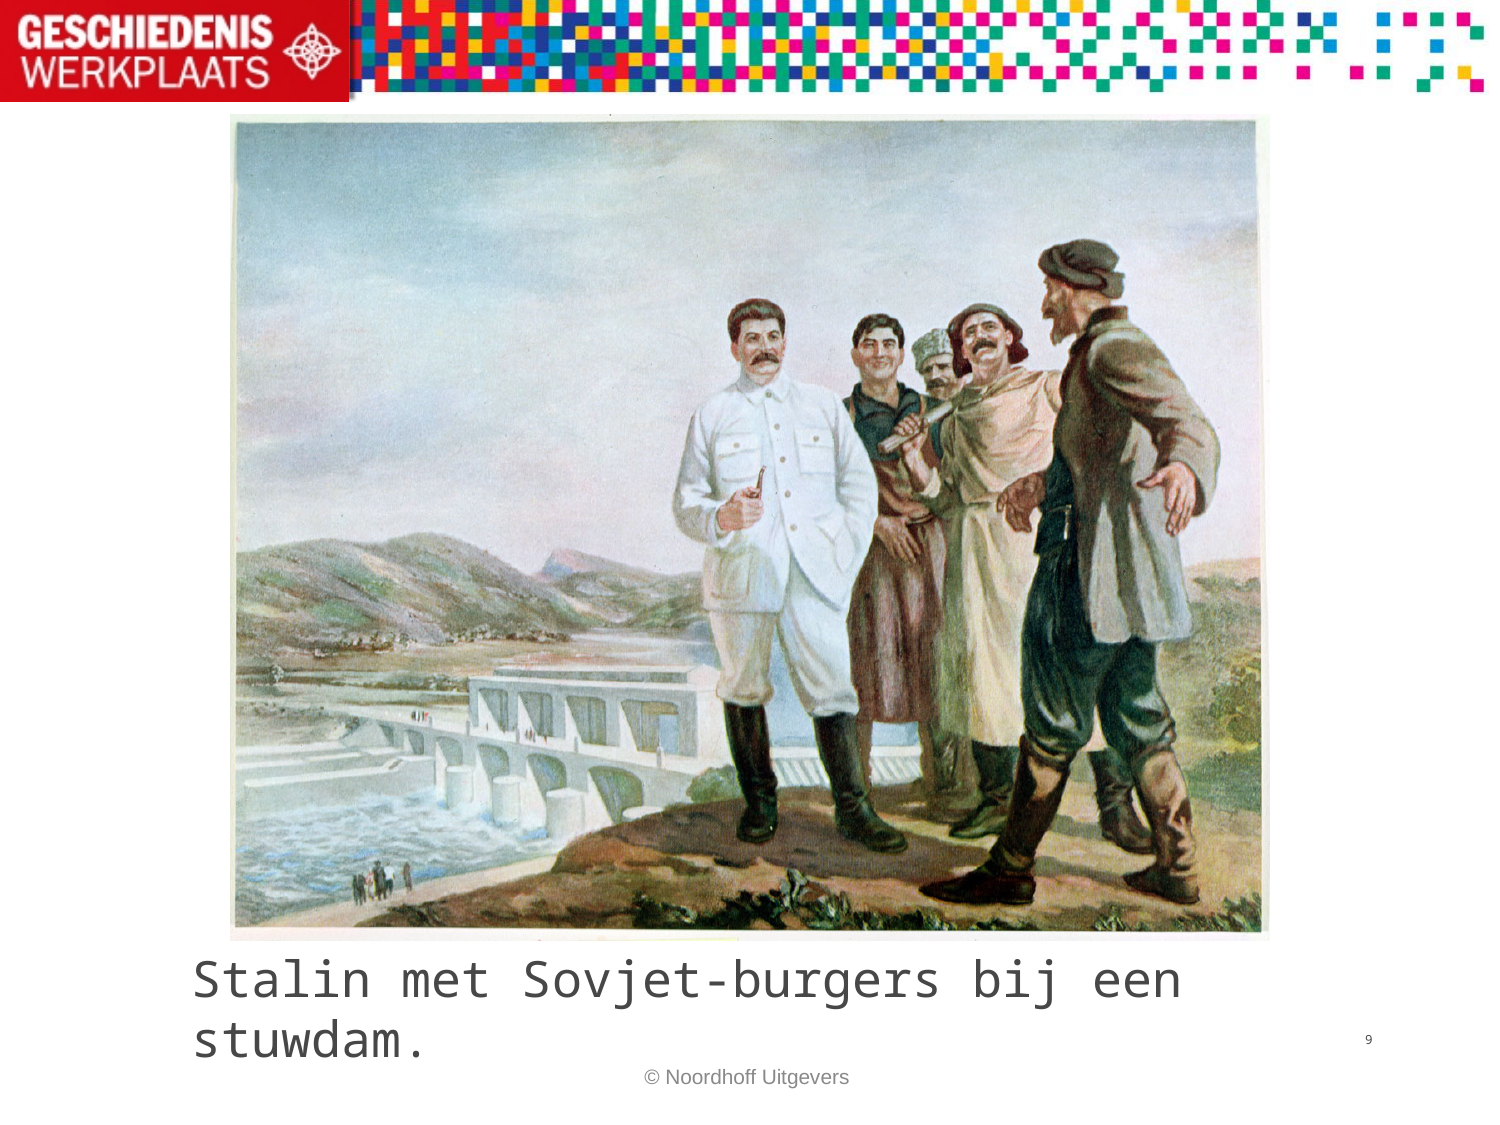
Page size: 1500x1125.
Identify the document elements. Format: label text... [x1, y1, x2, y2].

picture [0, 0, 1500, 1125]
text_box © Noordhoff Uitgevers [512, 1076, 988, 1106]
slide_number 9 [1325, 1025, 1388, 1063]
text_box Stalin met Sovjet-burgers bij een stuwdam. [177, 940, 1323, 1076]
